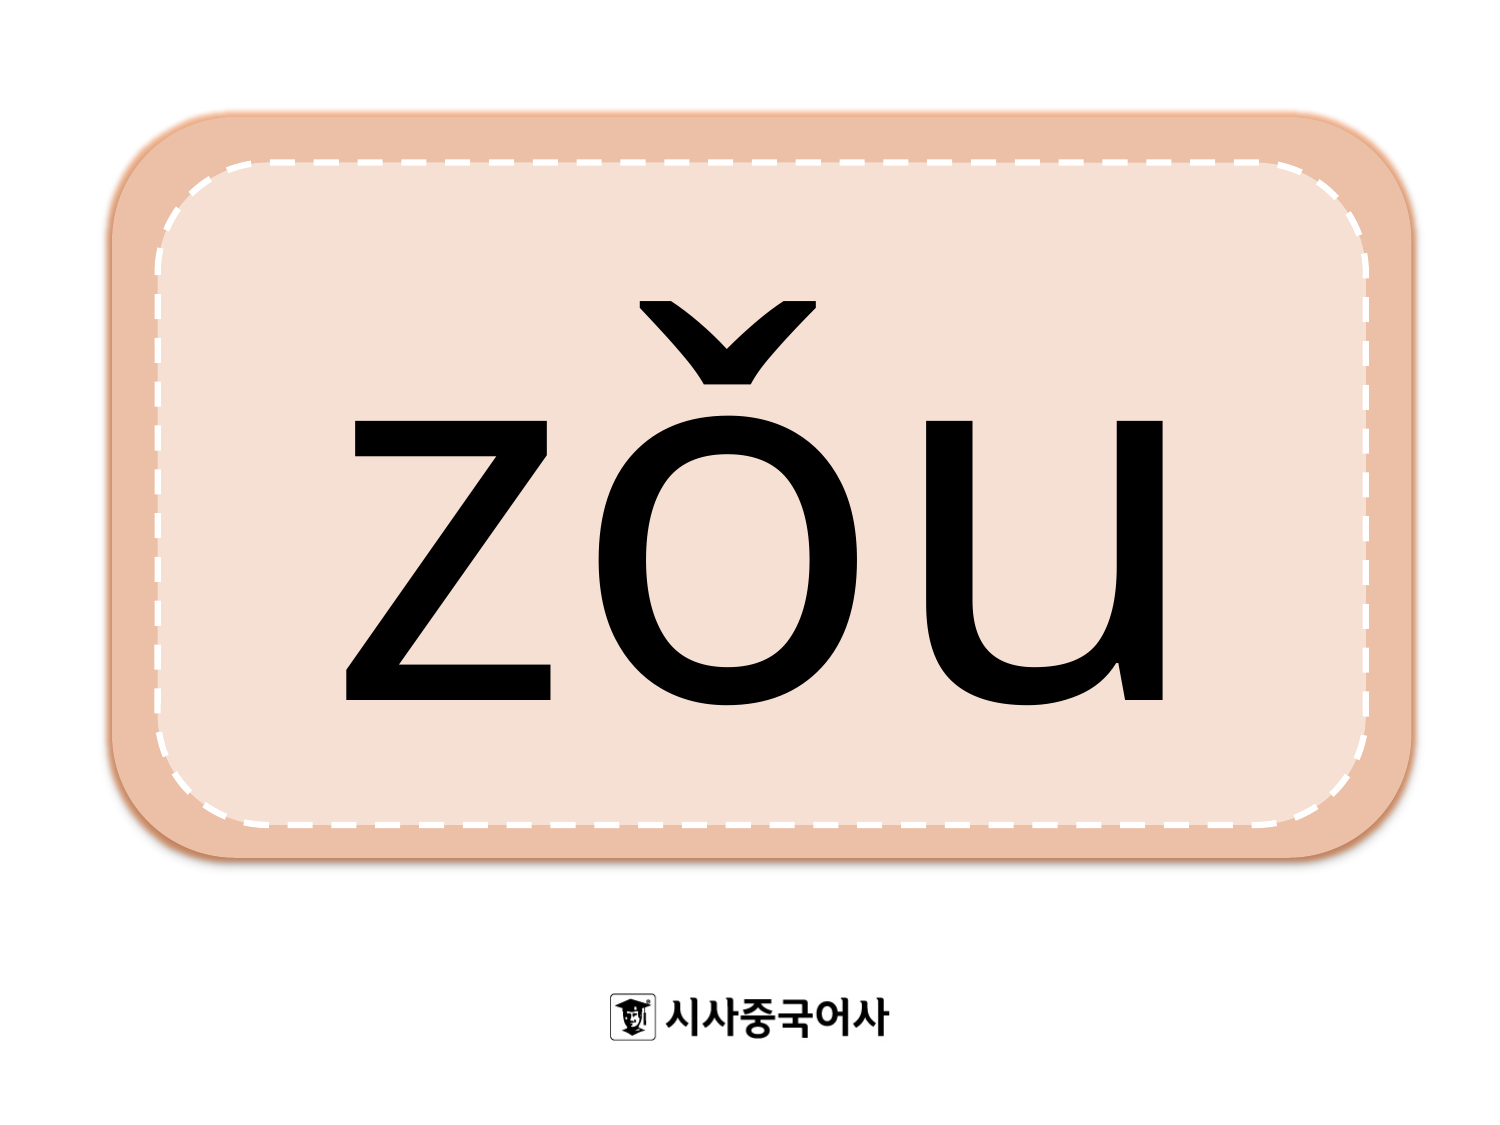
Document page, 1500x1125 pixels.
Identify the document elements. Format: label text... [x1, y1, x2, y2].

picture [602, 987, 898, 1047]
text_box zǒu [162, 160, 1371, 824]
